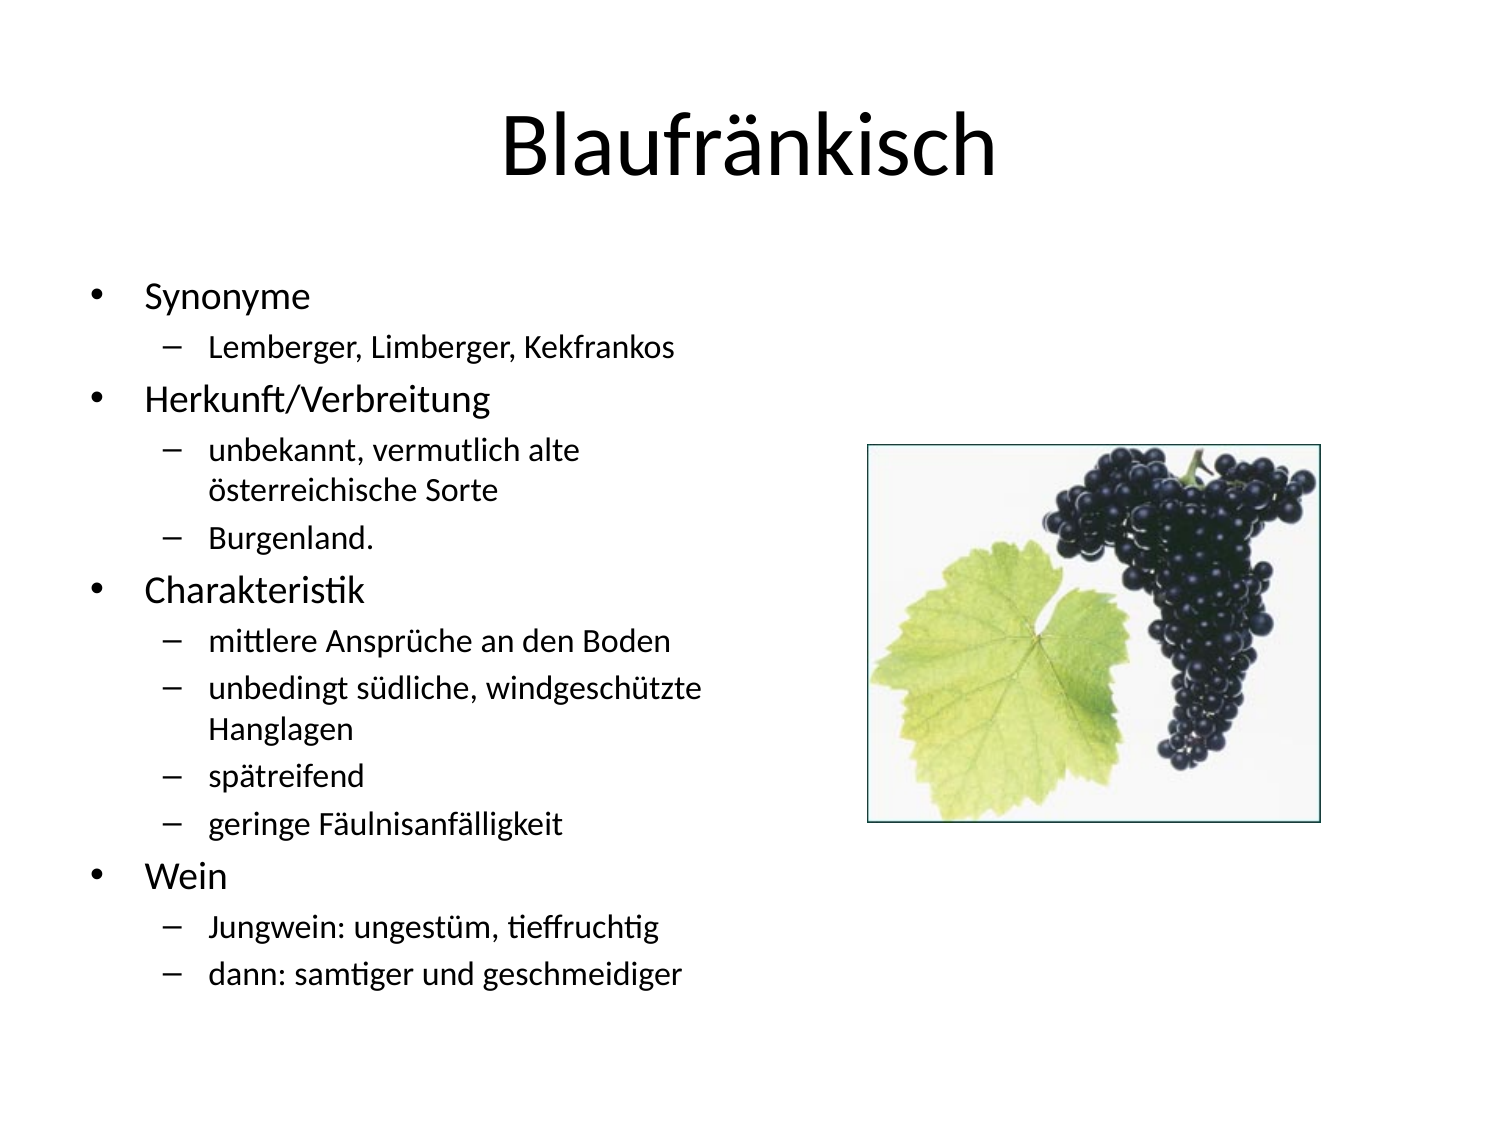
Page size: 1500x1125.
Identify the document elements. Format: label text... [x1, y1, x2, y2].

list Synonyme Lemberger, Limberger, Kekfrankos Herkunft/Verbreitung unbekannt, vermutlich alte österreichische Sorte Burgenland. Charakteristik mittlere Ansprüche an den Boden unbedingt südliche, windgeschützte Hanglagen spätreifend geringe Fäulnisanfälligkeit Wein Jungwein: ungestüm, tieffruchtig dann: samtiger und geschmeidiger [75, 262, 738, 1005]
title Blaufränkisch [75, 45, 1425, 233]
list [866, 444, 1321, 824]
